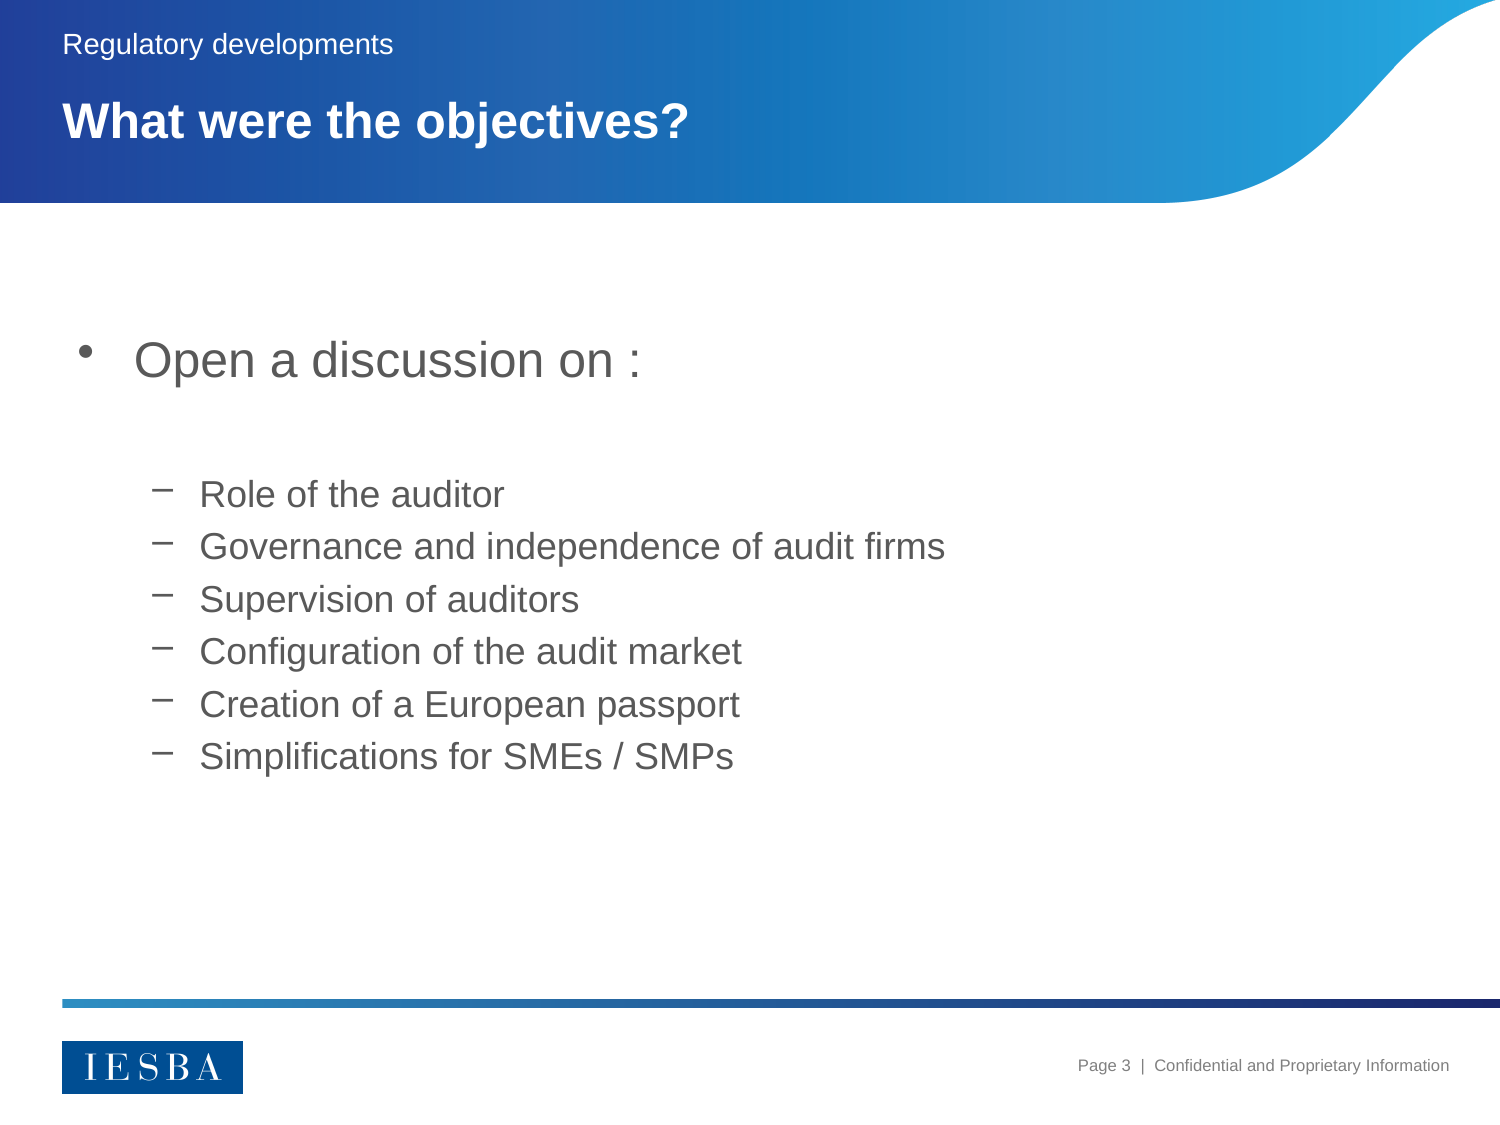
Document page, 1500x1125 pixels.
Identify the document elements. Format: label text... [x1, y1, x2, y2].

picture [62, 1041, 243, 1094]
picture [0, 0, 1497, 203]
list Open a discussion on : Role of the auditor Governance and independence of audit firms Supervision of auditors Configuration of the audit market Creation of a European passport Simplifications for SMEs / SMPs [62, 249, 1450, 925]
subtitle Regulatory developments [62, 24, 500, 63]
title What were the objectives? [62, 75, 1300, 163]
